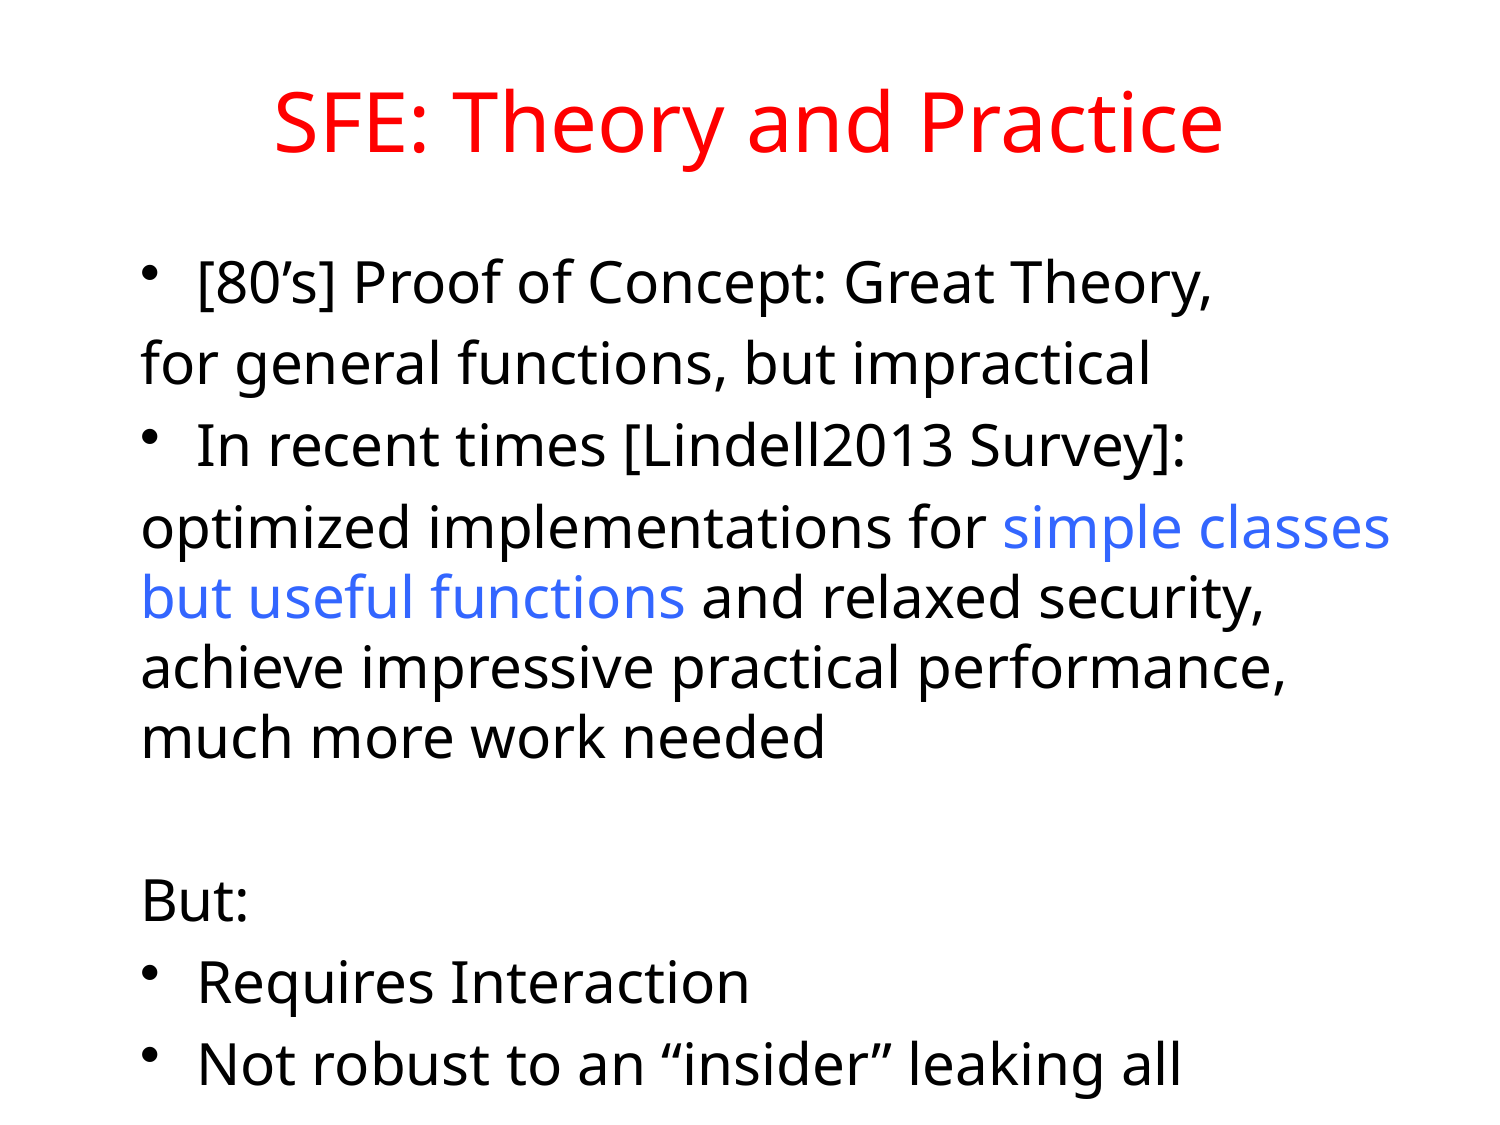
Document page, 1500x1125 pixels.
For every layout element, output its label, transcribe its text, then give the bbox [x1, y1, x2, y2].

title SFE: Theory and Practice [112, 24, 1388, 213]
list [80’s] Proof of Concept: Great Theory, for general functions, but impractical In recent times [Lindell2013 Survey]: optimized implementations for simple classes but useful functions and relaxed security, achieve impressive practical performance, much more work needed But: Requires Interaction Not robust to an “insider” leaking all [124, 237, 1426, 913]
